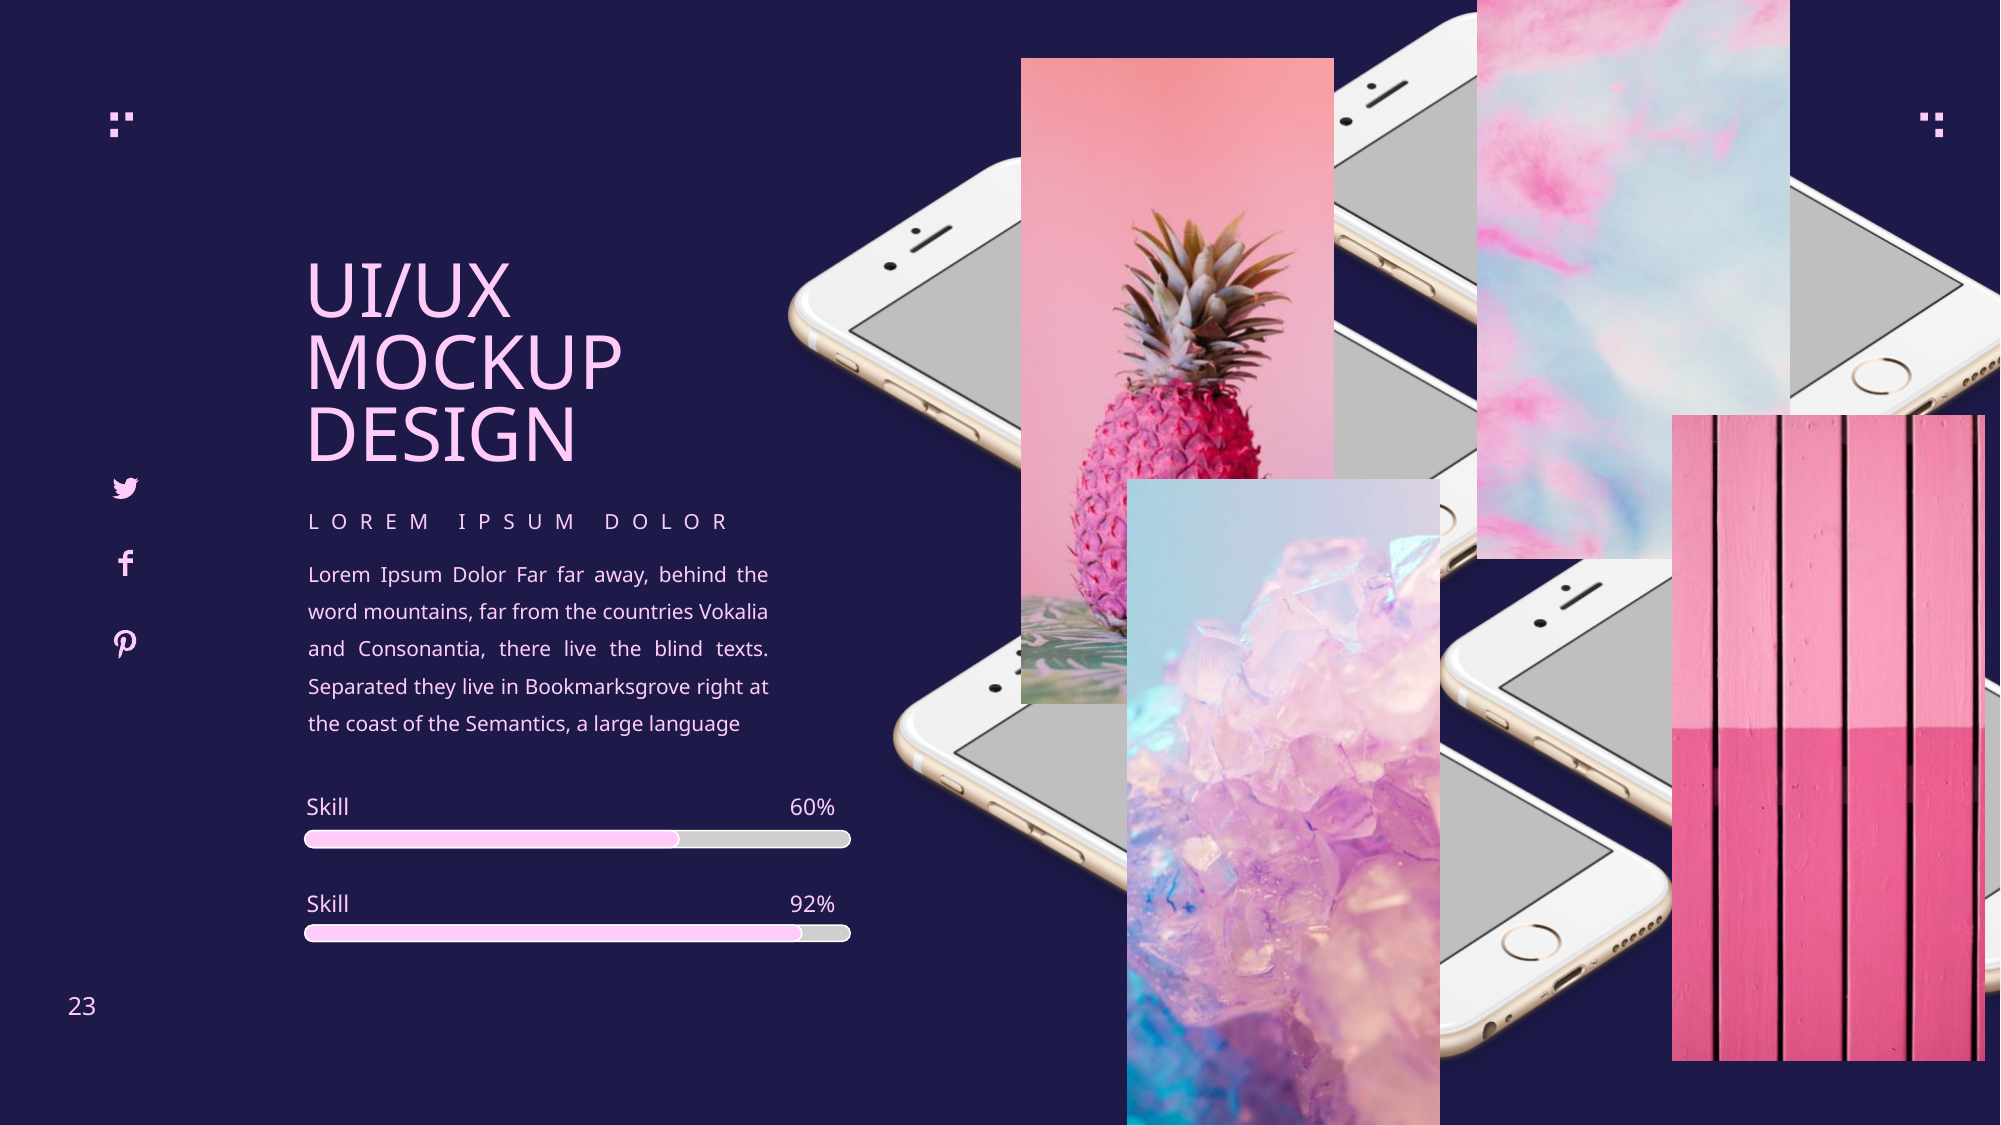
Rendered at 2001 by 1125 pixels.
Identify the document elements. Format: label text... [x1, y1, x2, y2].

text_box LOREM IPSUM DOLOR [293, 501, 784, 541]
text_box Lorem Ipsum Dolor Far far away, behind the word mountains, far from the countries Vokalia and Consonantia, there live the blind texts. Separated they live in Bookmarksgrove right at the coast of the Semantics, a large language [293, 541, 784, 744]
text_box UI/UX MOCKUP DESIGN [304, 260, 802, 477]
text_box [291, 785, 851, 942]
picture [1127, 1119, 1144, 1125]
picture [747, 0, 2001, 1125]
